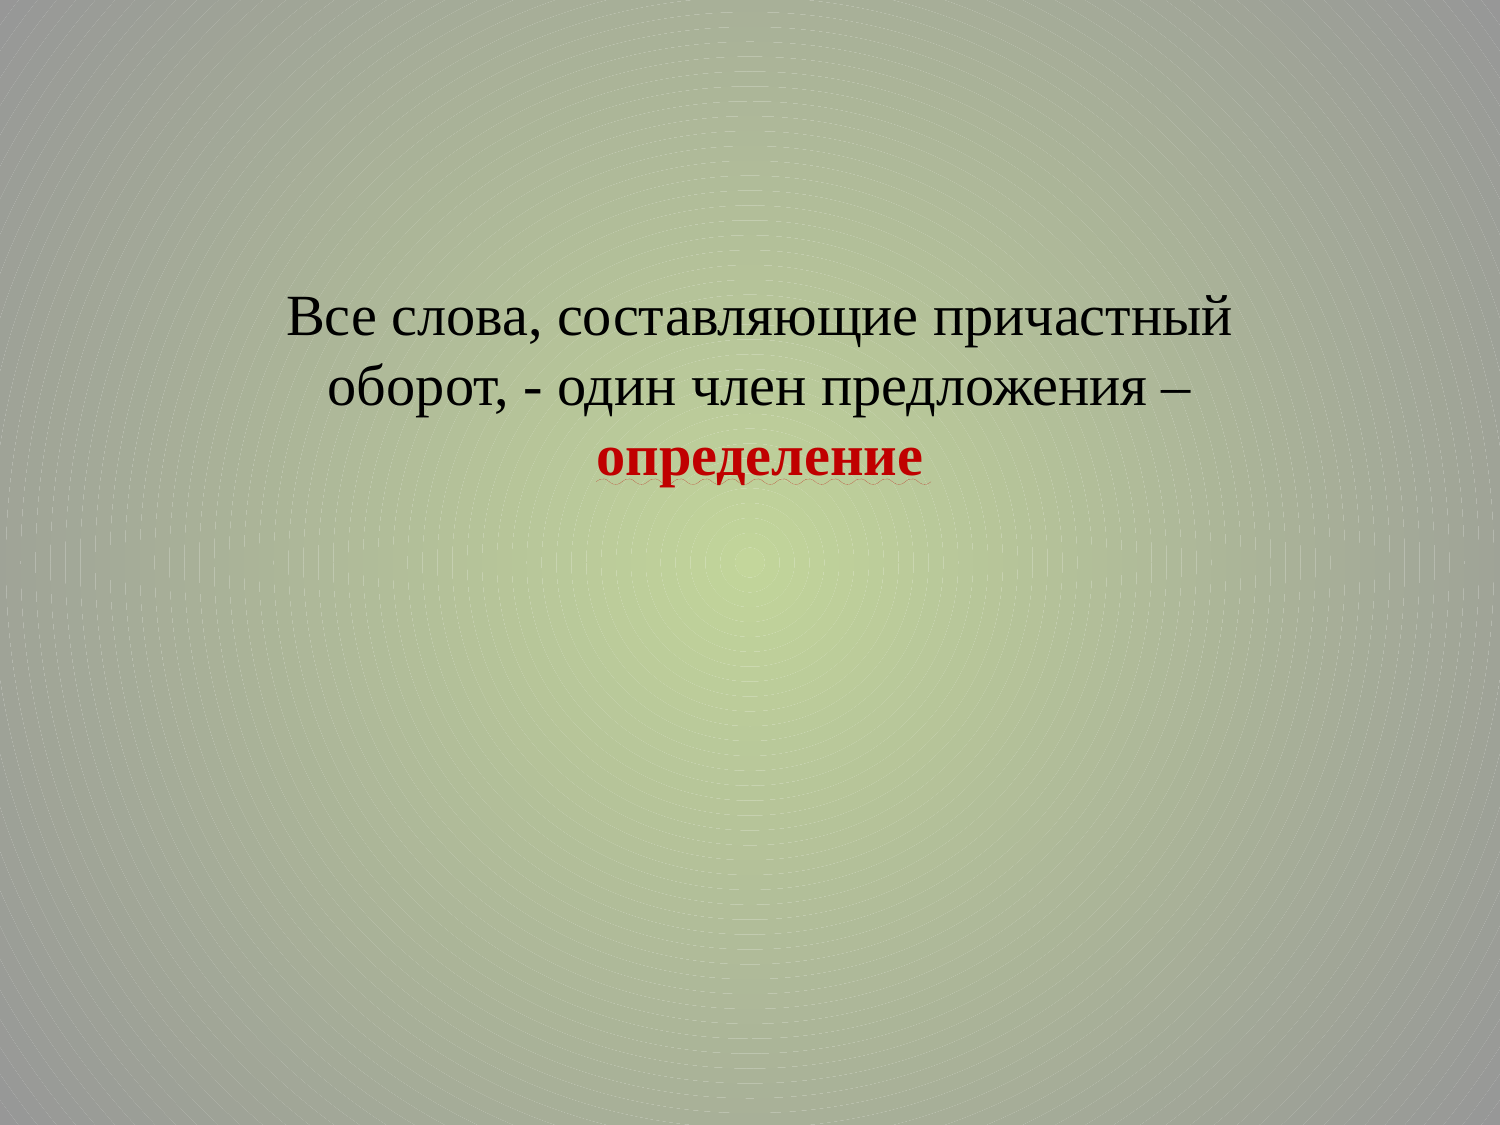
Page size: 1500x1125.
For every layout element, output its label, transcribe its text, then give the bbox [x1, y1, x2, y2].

text_box Все слова, составляющие причастный оборот, - один член предложения – определение [269, 269, 1250, 540]
